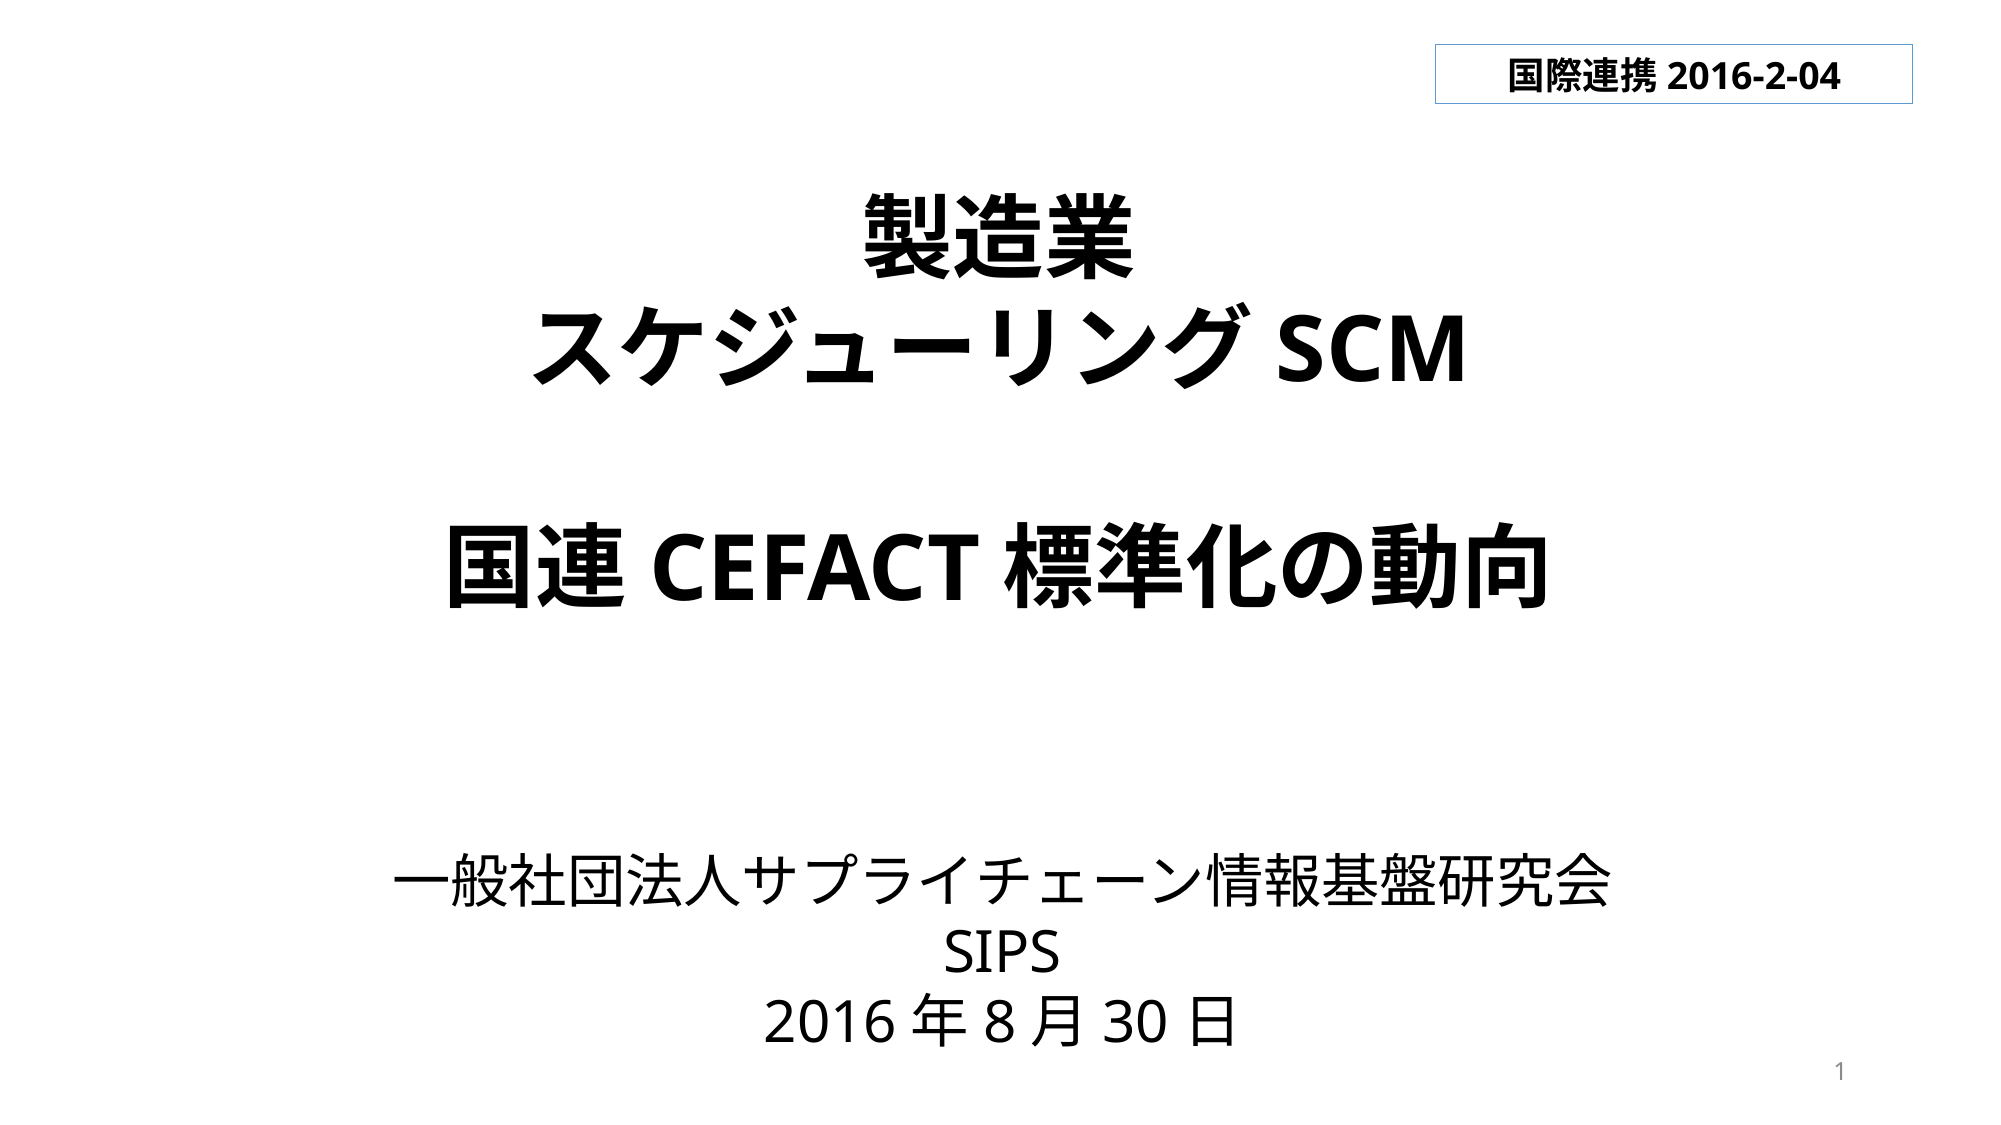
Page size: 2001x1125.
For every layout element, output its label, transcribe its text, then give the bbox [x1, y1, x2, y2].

text_box 一般社団法人サプライチェーン情報基盤研究会 SIPS 2016年8月30日 [329, 836, 1676, 1062]
slide_number 1 [1412, 1042, 1863, 1103]
text_box 国際連携2016-2-04 [1435, 44, 1913, 104]
text_box 製造業 スケジューリングSCM 国連CEFACT標準化の動向 [329, 171, 1668, 627]
